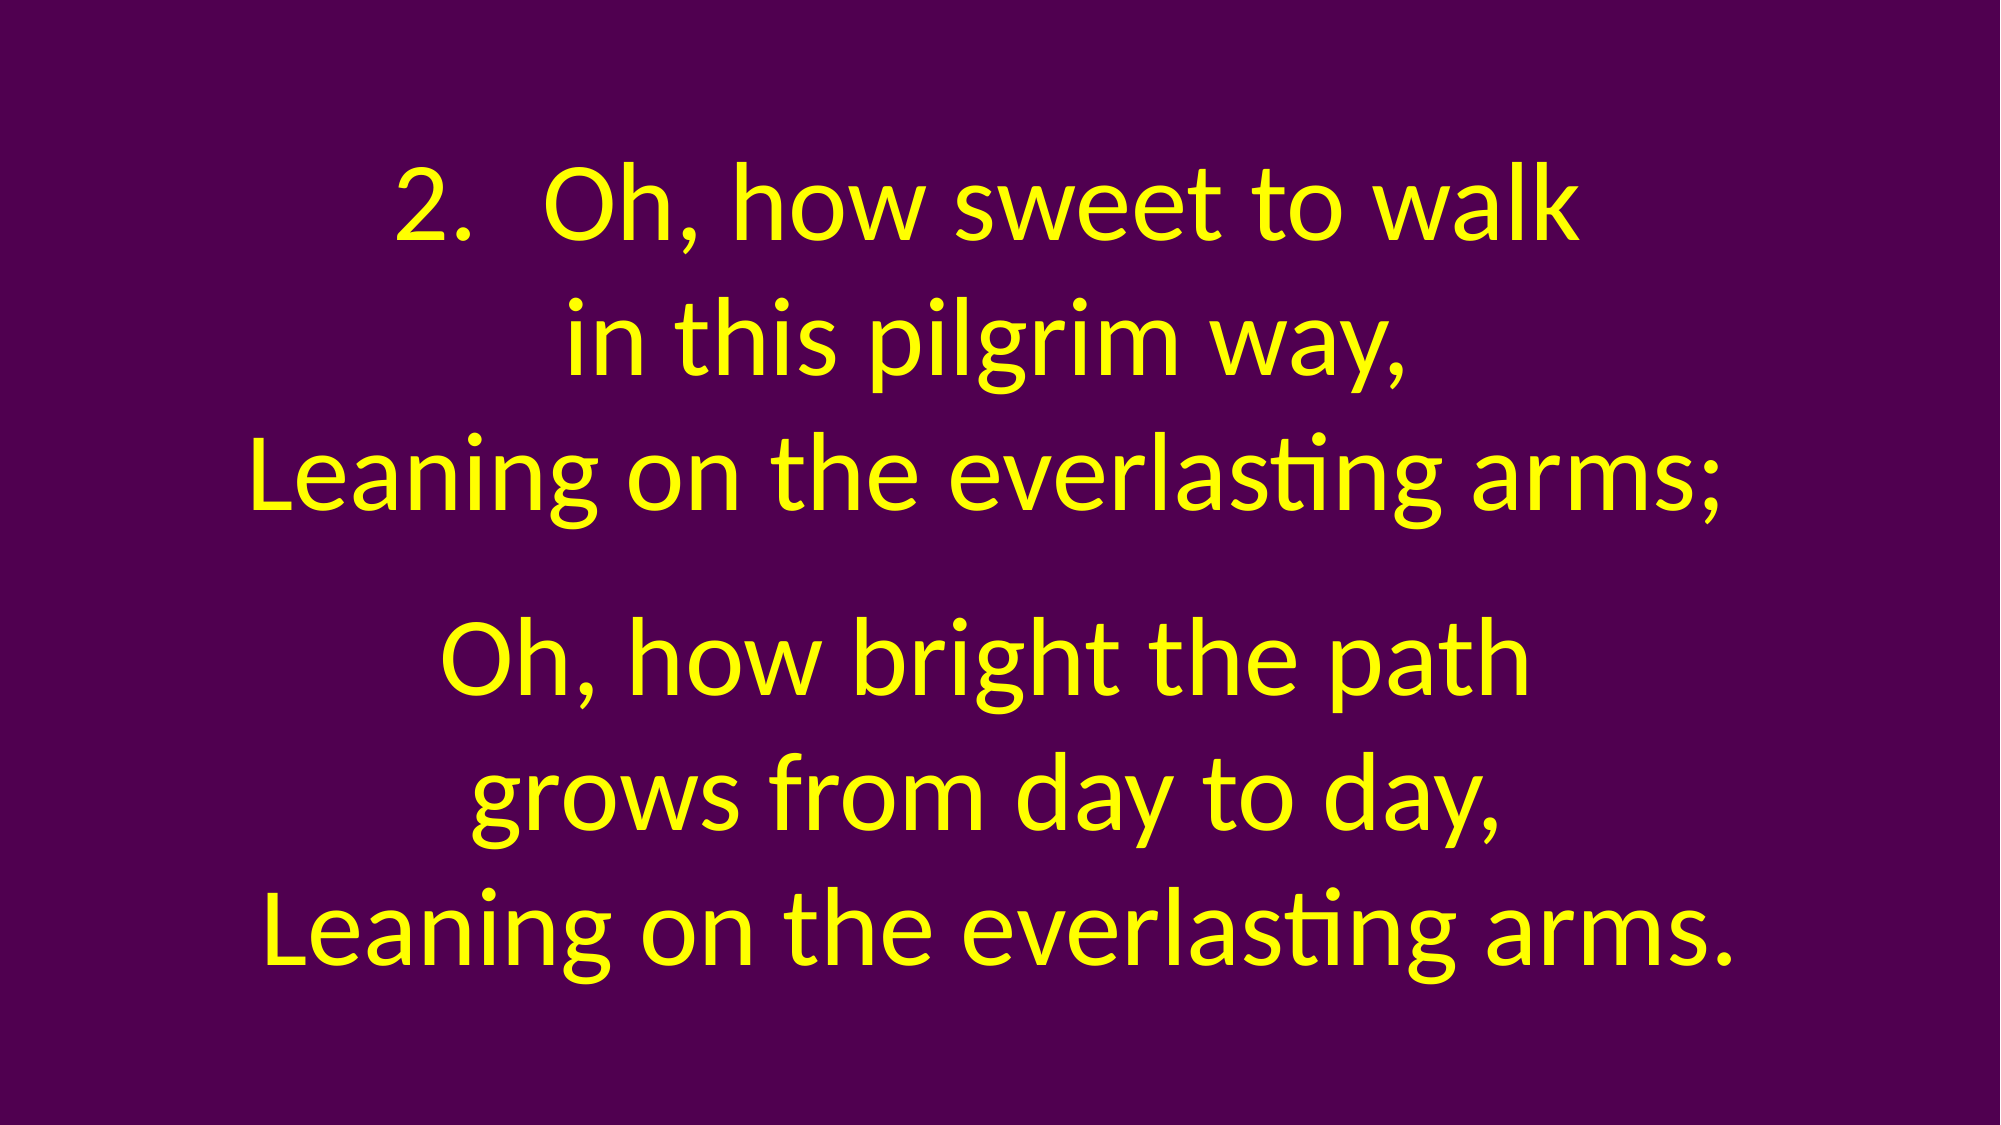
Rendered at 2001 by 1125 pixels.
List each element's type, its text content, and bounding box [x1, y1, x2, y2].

text_box 2. Oh, how sweet to walk in this pilgrim way, Leaning on the everlasting arms; Oh, how bright the path grows from day to day, Leaning on the everlasting arms. [0, 120, 2000, 996]
